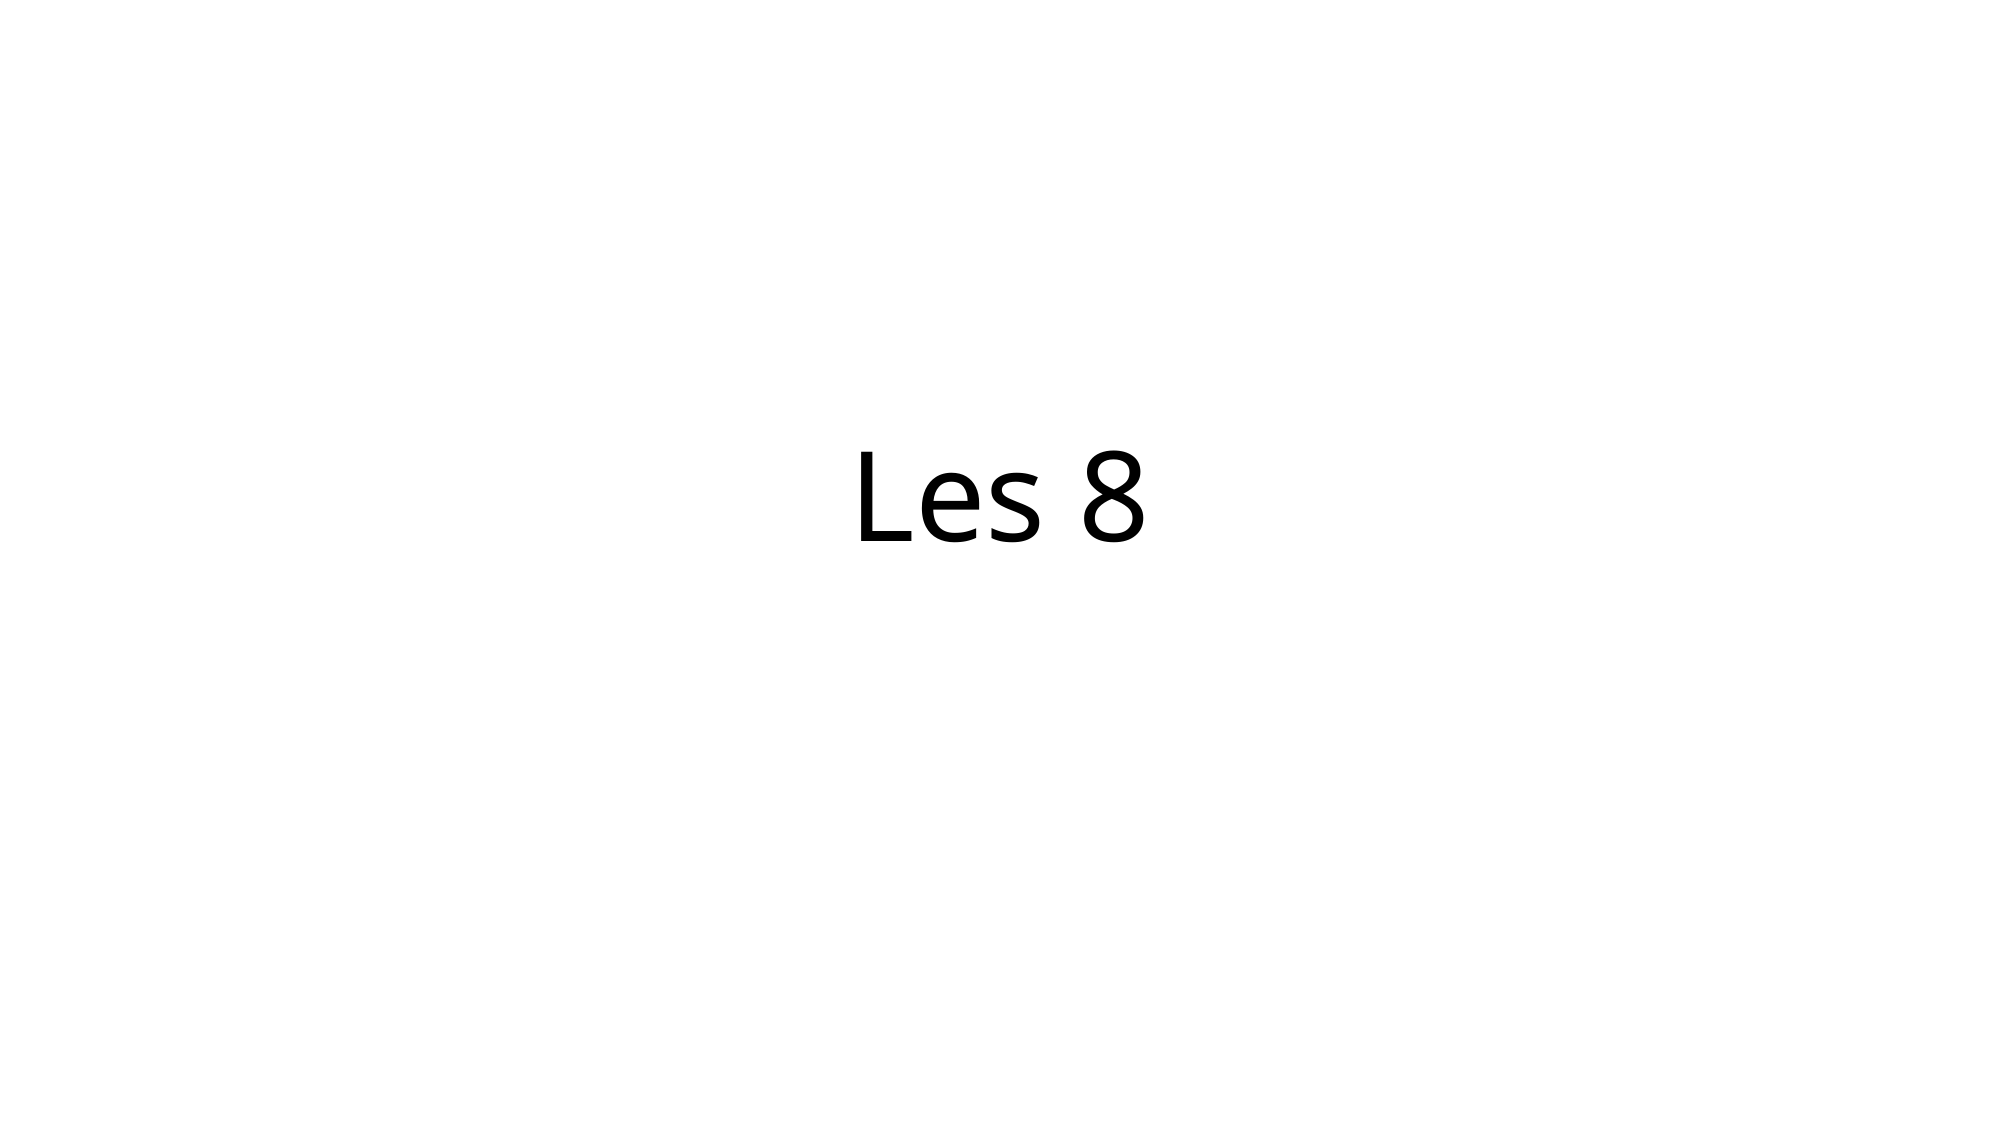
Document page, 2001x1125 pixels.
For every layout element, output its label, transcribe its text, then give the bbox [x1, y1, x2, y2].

title Les 8 [249, 184, 1750, 576]
